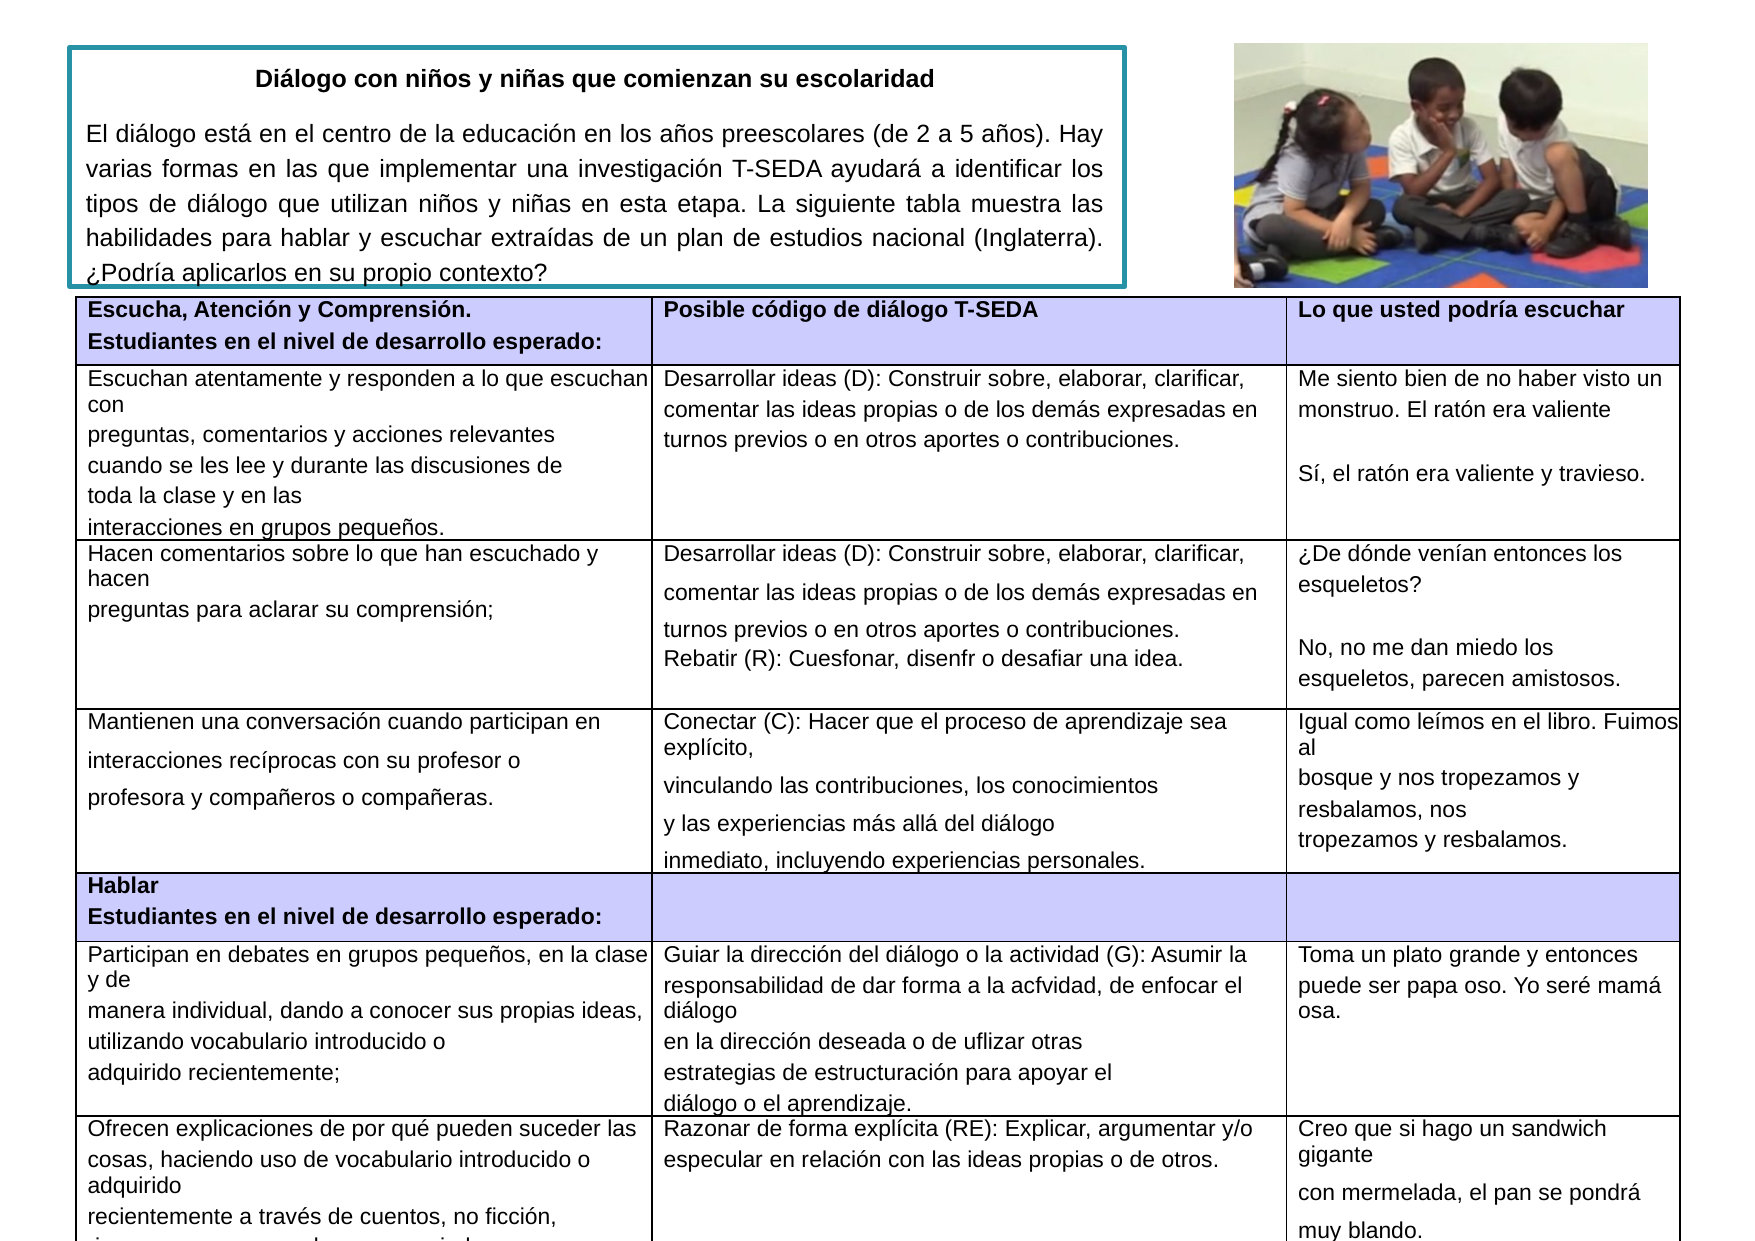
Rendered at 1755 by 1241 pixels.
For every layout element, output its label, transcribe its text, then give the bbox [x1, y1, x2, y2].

table_cell Participan en debates en grupos pequeños, en la clase y de manera individual, dando a conocer sus propias ideas, utilizando vocabulario introducido o adquirido recientemente; [77, 942, 651, 1115]
table_cell Desarrollar ideas (D): Construir sobre, elaborar, clariﬁcar, comentar las ideas propias o de los demás expresadas en turnos previos o en otros aportes o contribuciones. Rebatir (R): Cuesfonar, disenfr o desaﬁar una idea. [653, 541, 1286, 708]
table_cell Toma un plato grande y entonces puede ser papa oso. Yo seré mamá osa. [1287, 942, 1679, 1115]
table_cell [653, 874, 1286, 941]
table_cell Ofrecen explicaciones de por qué pueden suceder las cosas, haciendo uso de vocabulario introducido o adquirido recientemente a través de cuentos, no ficción, rimas y poemas cuando sea apropiado; [77, 1117, 651, 1241]
table_cell Escuchan atentamente y responden a lo que escuchan con preguntas, comentarios y acciones relevantes cuando se les lee y durante las discusiones de toda la clase y en las interacciones en grupos pequeños. [77, 366, 651, 539]
picture [1233, 42, 1649, 288]
table_cell Desarrollar ideas (D): Construir sobre, elaborar, clariﬁcar, comentar las ideas propias o de los demás expresadas en turnos previos o en otros aportes o contribuciones. [653, 366, 1286, 539]
table_cell Razonar de forma explícita (RE): Explicar, argumentar y/o especular en relación con las ideas propias o de otros. [653, 1117, 1286, 1241]
table_cell Guiar la dirección del diálogo o la actividad (G): Asumir la responsabilidad de dar forma a la acfvidad, de enfocar el diálogo en la dirección deseada o de uflizar otras estrategias de estructuración para apoyar el diálogo o el aprendizaje. [653, 942, 1286, 1115]
table_cell Creo que si hago un sandwich gigante con mermelada, el pan se pondrá muy blando. [1287, 1117, 1679, 1241]
table_header Lo que usted podría escuchar [1287, 298, 1679, 364]
table_header Posible código de diálogo T-SEDA [653, 298, 1286, 364]
table_header Escucha, Atención y Comprensión. Estudiantes en el nivel de desarrollo esperado: [77, 298, 651, 364]
table_cell Hablar Estudiantes en el nivel de desarrollo esperado: [77, 874, 651, 941]
table_cell Me siento bien de no haber visto un monstruo. El ratón era valiente Sí, el ratón era valiente y travieso. [1287, 366, 1679, 539]
table_cell [1287, 874, 1679, 941]
table_cell ¿De dónde venían entonces los esqueletos? No, no me dan miedo los esqueletos, parecen amistosos. [1287, 541, 1679, 708]
table_cell Hacen comentarios sobre lo que han escuchado y hacen preguntas para aclarar su comprensión; [77, 541, 651, 708]
table_cell Igual como leímos en el libro. Fuimos al bosque y nos tropezamos y resbalamos, nos tropezamos y resbalamos. [1287, 710, 1679, 872]
text_box Diálogo con niños y niñas que comienzan su escolaridad El diálogo está en el centro de la educación en los años preescolares (de 2 a 5 años). Hay varias formas en las que implementar una investigación T-SEDA ayudará a identificar los tipos de diálogo que utilizan niños y niñas en esta etapa. La siguiente tabla muestra las habilidades para hablar y escuchar extraídas de un plan de estudios nacional (Inglaterra). ¿Podría aplicarlos en su propio contexto? [69, 47, 1125, 287]
table_cell Mantienen una conversación cuando participan en interacciones recíprocas con su profesor o profesora y compañeros o compañeras. [77, 710, 651, 872]
table_cell Conectar (C): Hacer que el proceso de aprendizaje sea explícito, vinculando las contribuciones, los conocimientos y las experiencias más allá del diálogo inmediato, incluyendo experiencias personales. [653, 710, 1286, 872]
